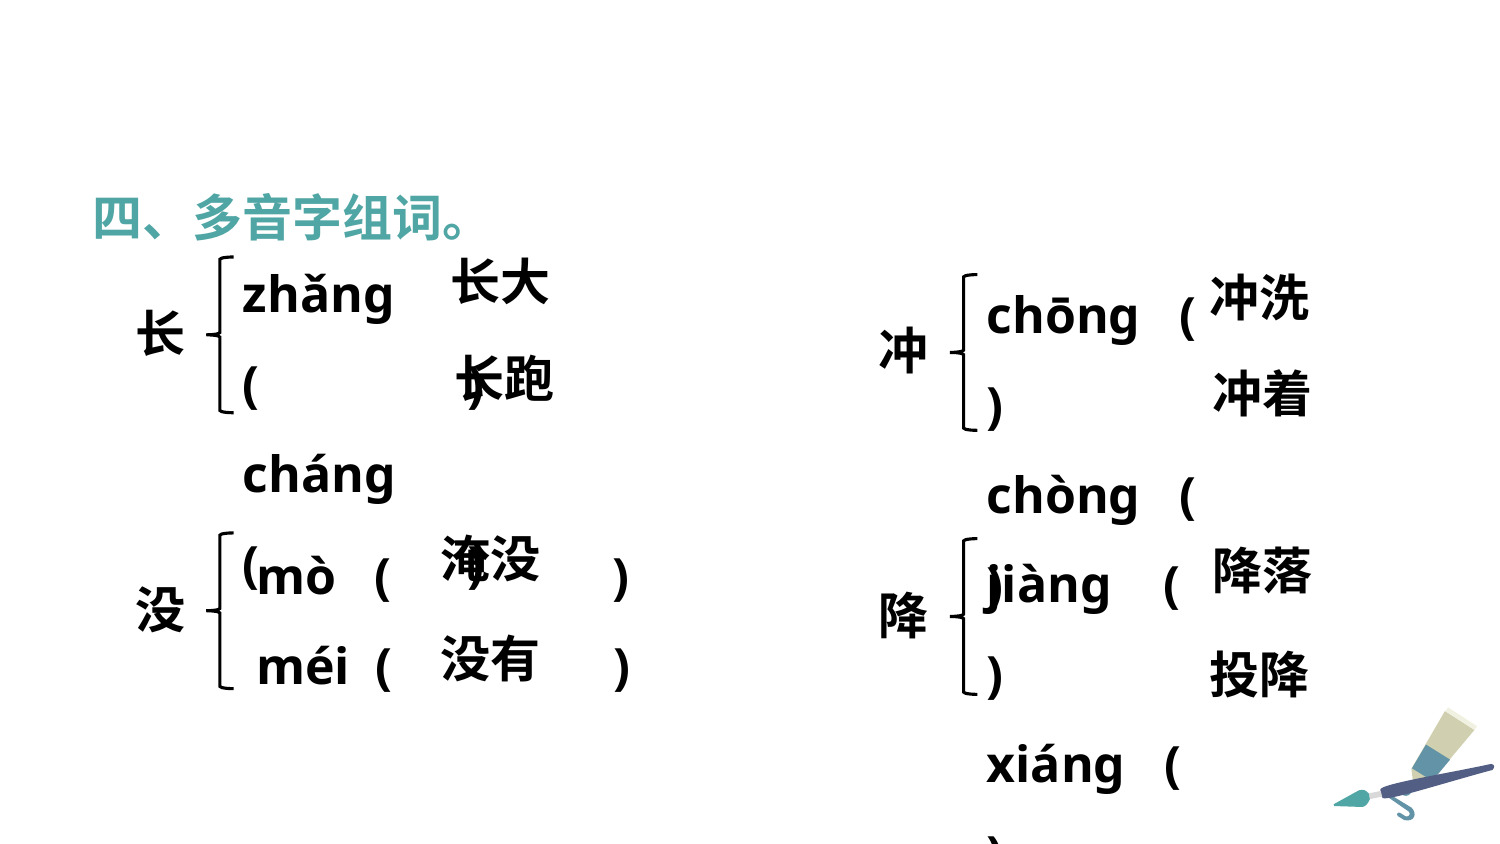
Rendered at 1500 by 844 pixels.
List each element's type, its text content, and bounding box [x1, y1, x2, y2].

text_box [949, 537, 971, 696]
text_box [206, 256, 228, 414]
text_box 降 [863, 576, 958, 652]
text_box mò ( ) méi ( ) [228, 507, 656, 703]
text_box chōng ( ) chòng ( ) [971, 245, 1400, 514]
text_box 降落 [1197, 531, 1328, 607]
text_box 长 [120, 294, 214, 370]
text_box 投降 [1194, 636, 1325, 711]
text_box 冲着 [1197, 355, 1328, 431]
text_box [1358, 708, 1481, 844]
text_box 没 [120, 570, 214, 646]
text_box 长大 [435, 242, 565, 318]
text_box jiàng ( ) xiáng ( ) [971, 514, 1400, 844]
text_box 长跑 [440, 340, 570, 416]
text_box [949, 273, 971, 432]
text_box [206, 532, 228, 690]
text_box 没有 [425, 619, 555, 695]
text_box 四、多音字组词。 [77, 149, 1271, 255]
text_box 淹没 [425, 519, 555, 595]
text_box zhǎng ( ) cháng ( ) [228, 224, 656, 507]
text_box 冲洗 [1194, 258, 1325, 334]
text_box 冲 [863, 312, 958, 388]
